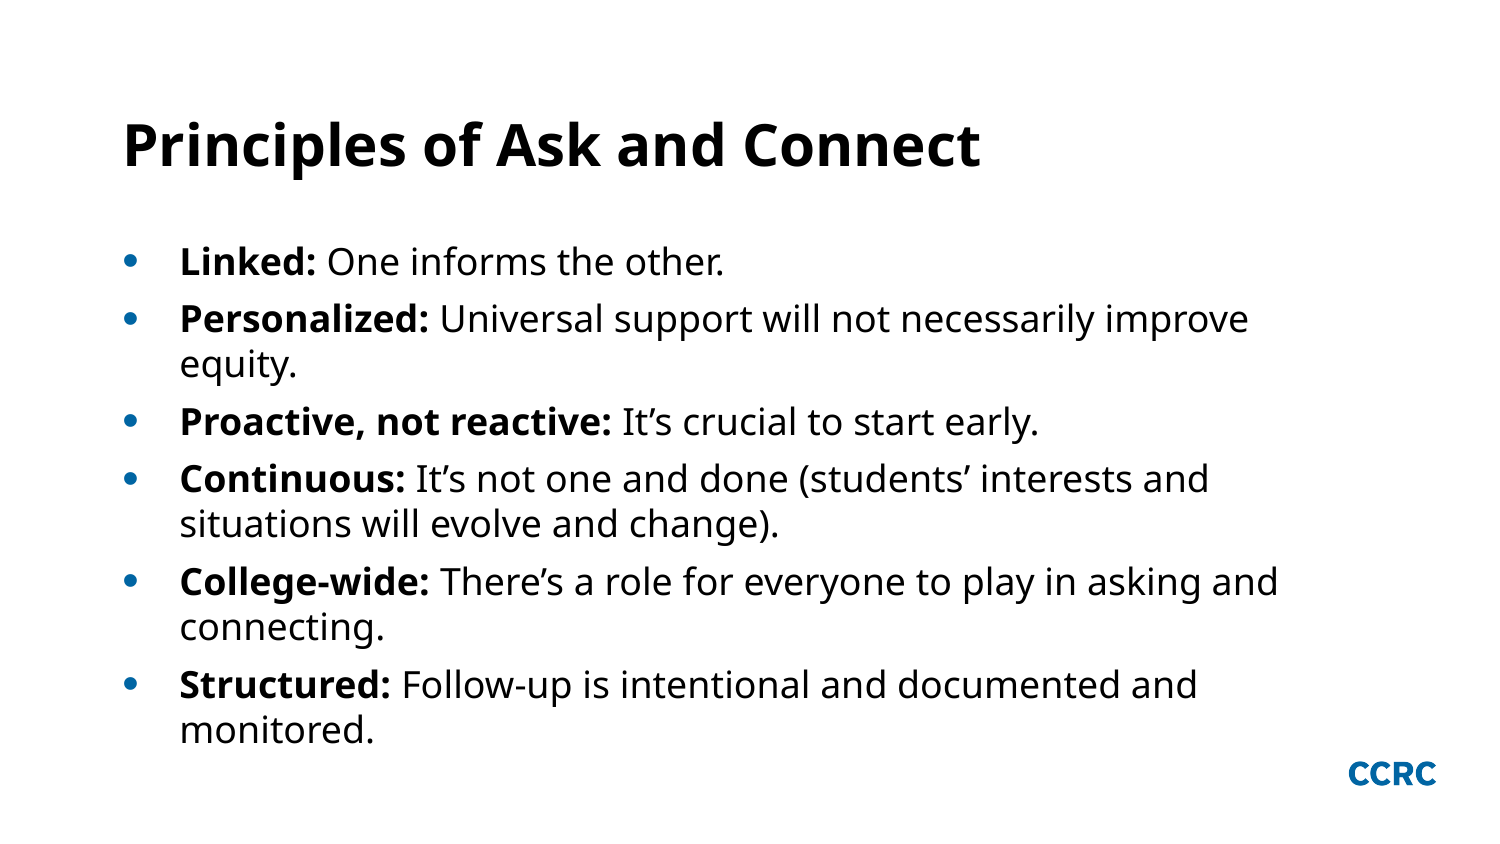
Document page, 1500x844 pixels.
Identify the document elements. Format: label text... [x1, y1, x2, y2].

picture [1347, 761, 1438, 786]
title Principles of Ask and Connect [107, 93, 1390, 234]
list Linked: One informs the other. Personalized: Universal support will not necessarily improve equity. Proactive, not reactive: It’s crucial to start early. Continuous: It’s not one and done (students’ interests and situations will evolve and change). College-wide: There’s a role for everyone to play in asking and connecting. Structured: Follow-up is intentional and documented and monitored. [107, 234, 1390, 704]
